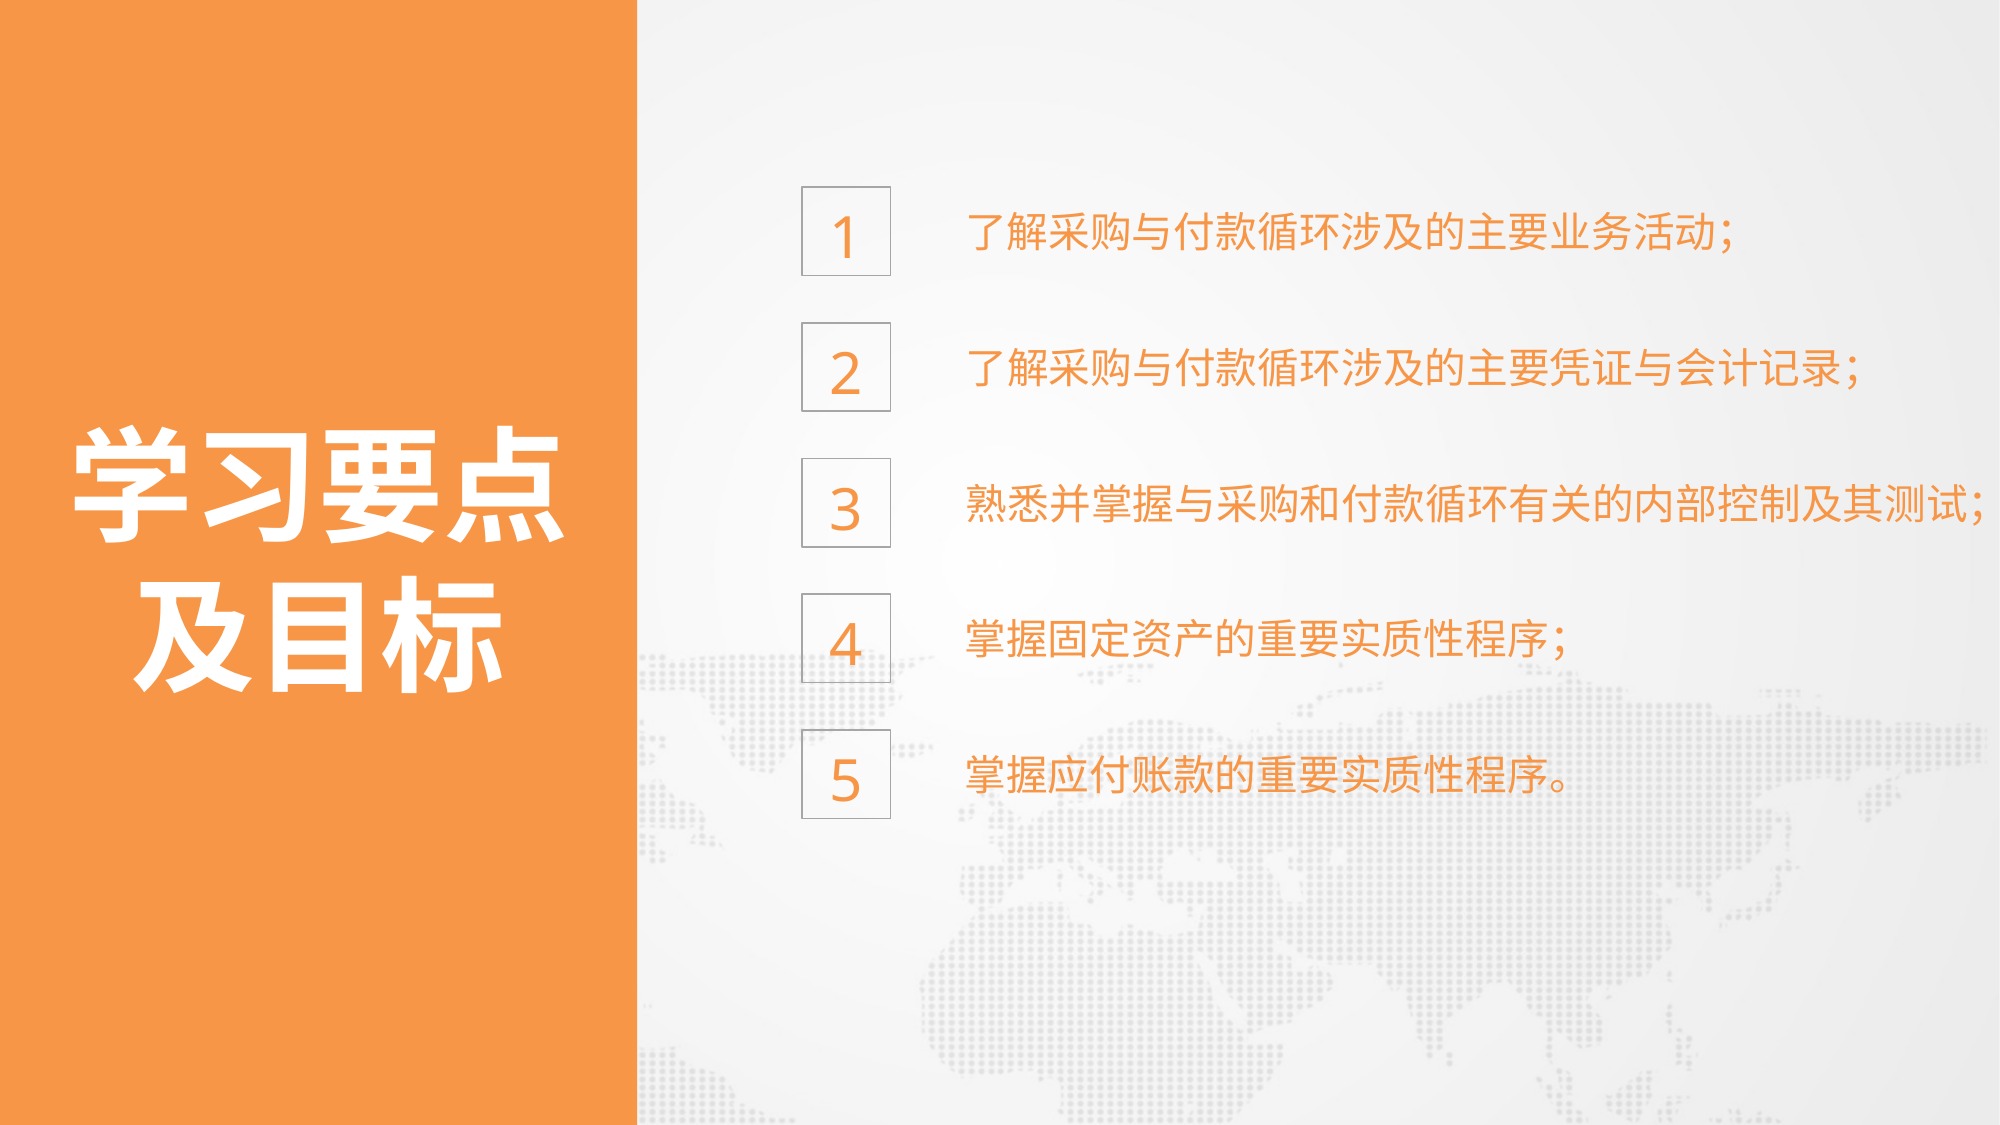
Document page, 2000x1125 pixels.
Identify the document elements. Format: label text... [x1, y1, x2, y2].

text_box [0, 0, 639, 1125]
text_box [801, 729, 1609, 822]
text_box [801, 186, 1777, 279]
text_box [801, 458, 2000, 551]
text_box 学习要点 及目标 [0, 400, 638, 716]
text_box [801, 593, 1609, 686]
picture [639, 0, 2000, 1125]
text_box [801, 322, 1904, 415]
